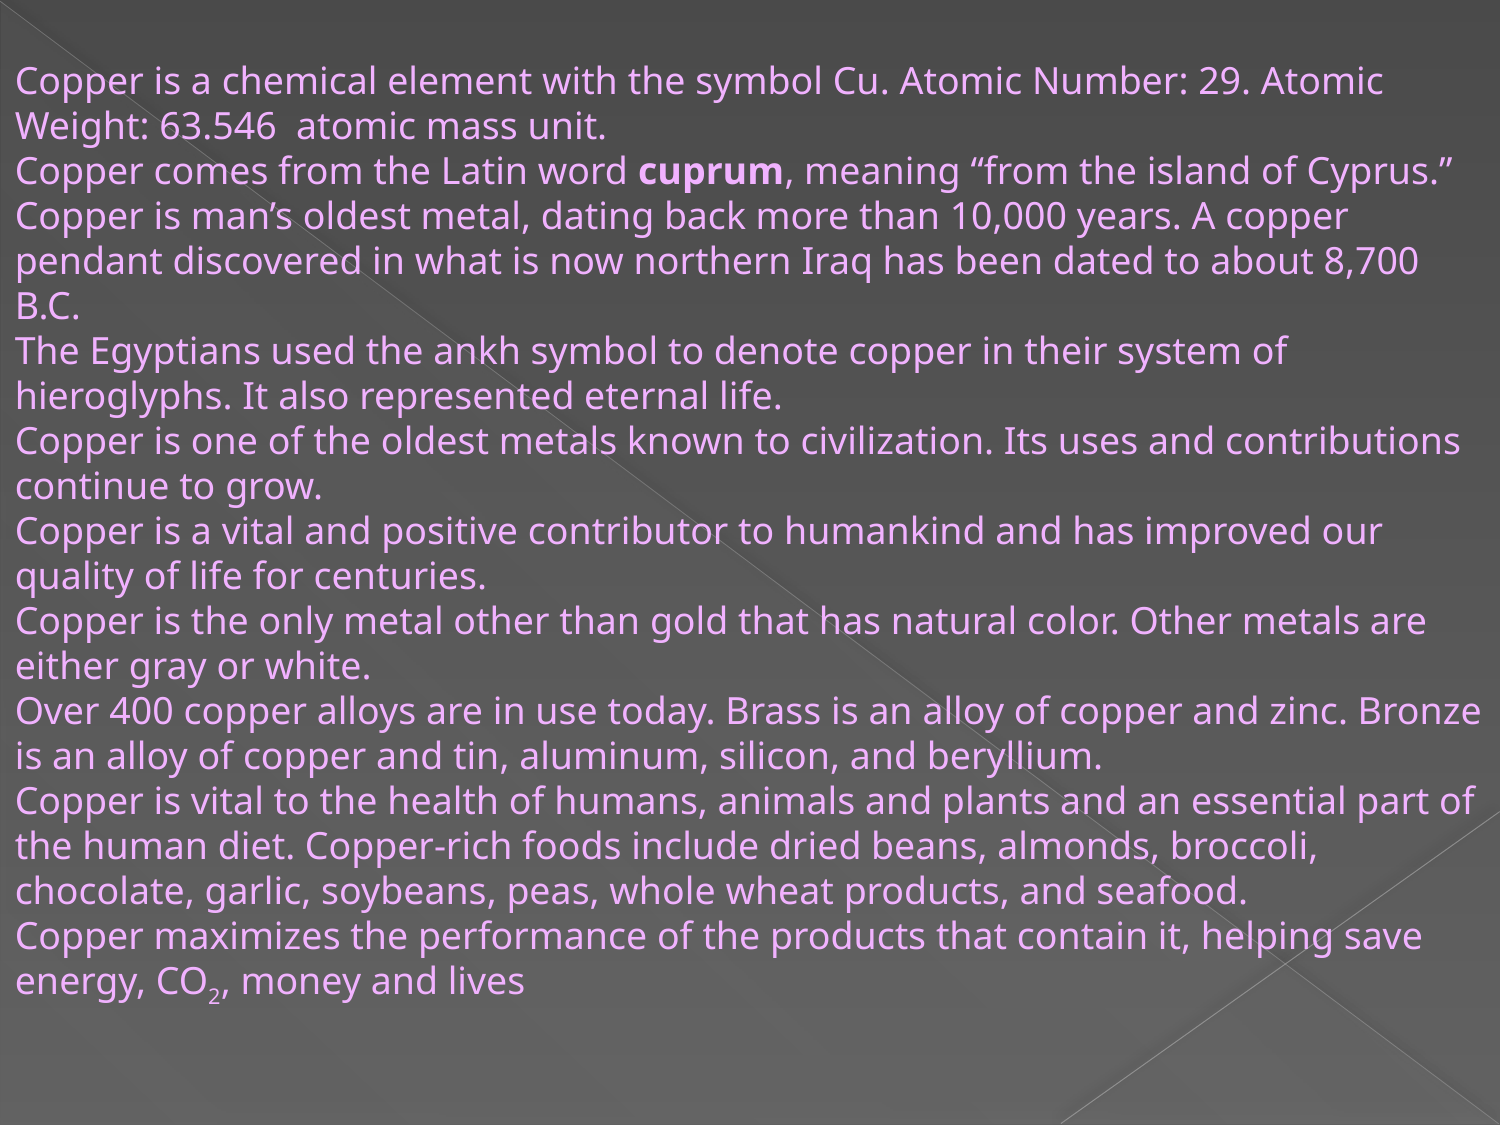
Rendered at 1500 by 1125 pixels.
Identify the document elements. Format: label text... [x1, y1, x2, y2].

text_box Copper is a chemical element with the symbol Cu. Atomic Number: 29. Atomic Weight: 63.546 atomic mass unit. Copper comes from the Latin word cuprum, meaning “from the island of Cyprus.” Copper is man’s oldest metal, dating back more than 10,000 years. A copper pendant discovered in what is now northern Iraq has been dated to about 8,700 B.C. The Egyptians used the ankh symbol to denote copper in their system of hieroglyphs. It also represented eternal life. Copper is one of the oldest metals known to civilization. Its uses and contributions continue to grow. Copper is a vital and positive contributor to humankind and has improved our quality of life for centuries. Copper is the only metal other than gold that has natural color. Other metals are either gray or white. Over 400 copper alloys are in use today. Brass is an alloy of copper and zinc. Bronze is an alloy of copper and tin, aluminum, silicon, and beryllium. Copper is vital to the health of humans, animals and plants and an essential part of the human diet. Copper-rich foods include dried beans, almonds, broccoli, chocolate, garlic, soybeans, peas, whole wheat products, and seafood. Copper maximizes the performance of the products that contain it, helping save energy, CO2, money and lives [0, 49, 1500, 1016]
